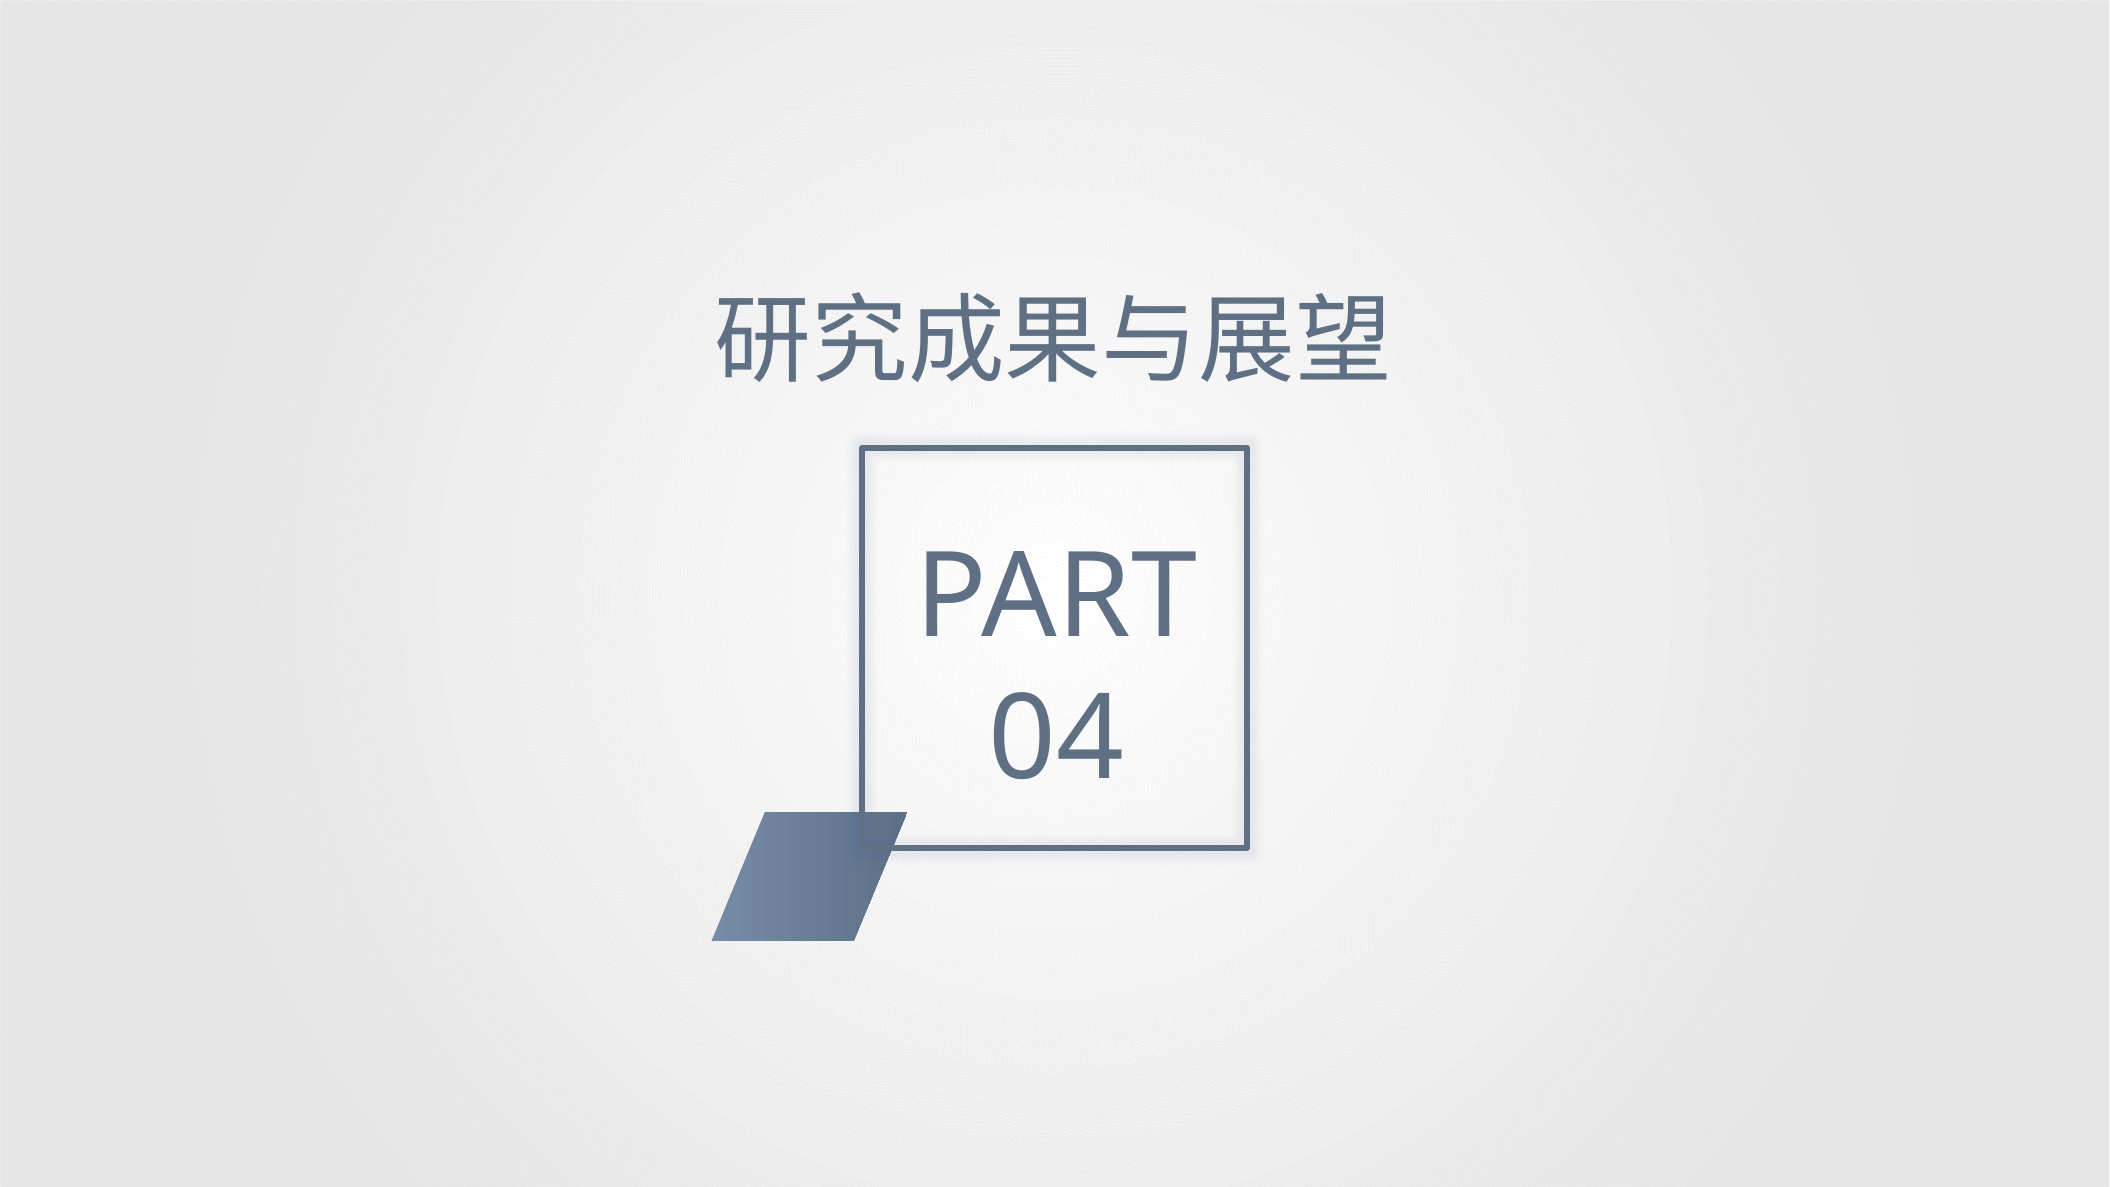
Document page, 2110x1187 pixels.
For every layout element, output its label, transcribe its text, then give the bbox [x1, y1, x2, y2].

text_box [711, 811, 889, 941]
text_box [862, 447, 1247, 848]
text_box 研究成果与展望 [700, 270, 1407, 402]
picture [0, 0, 2110, 1187]
